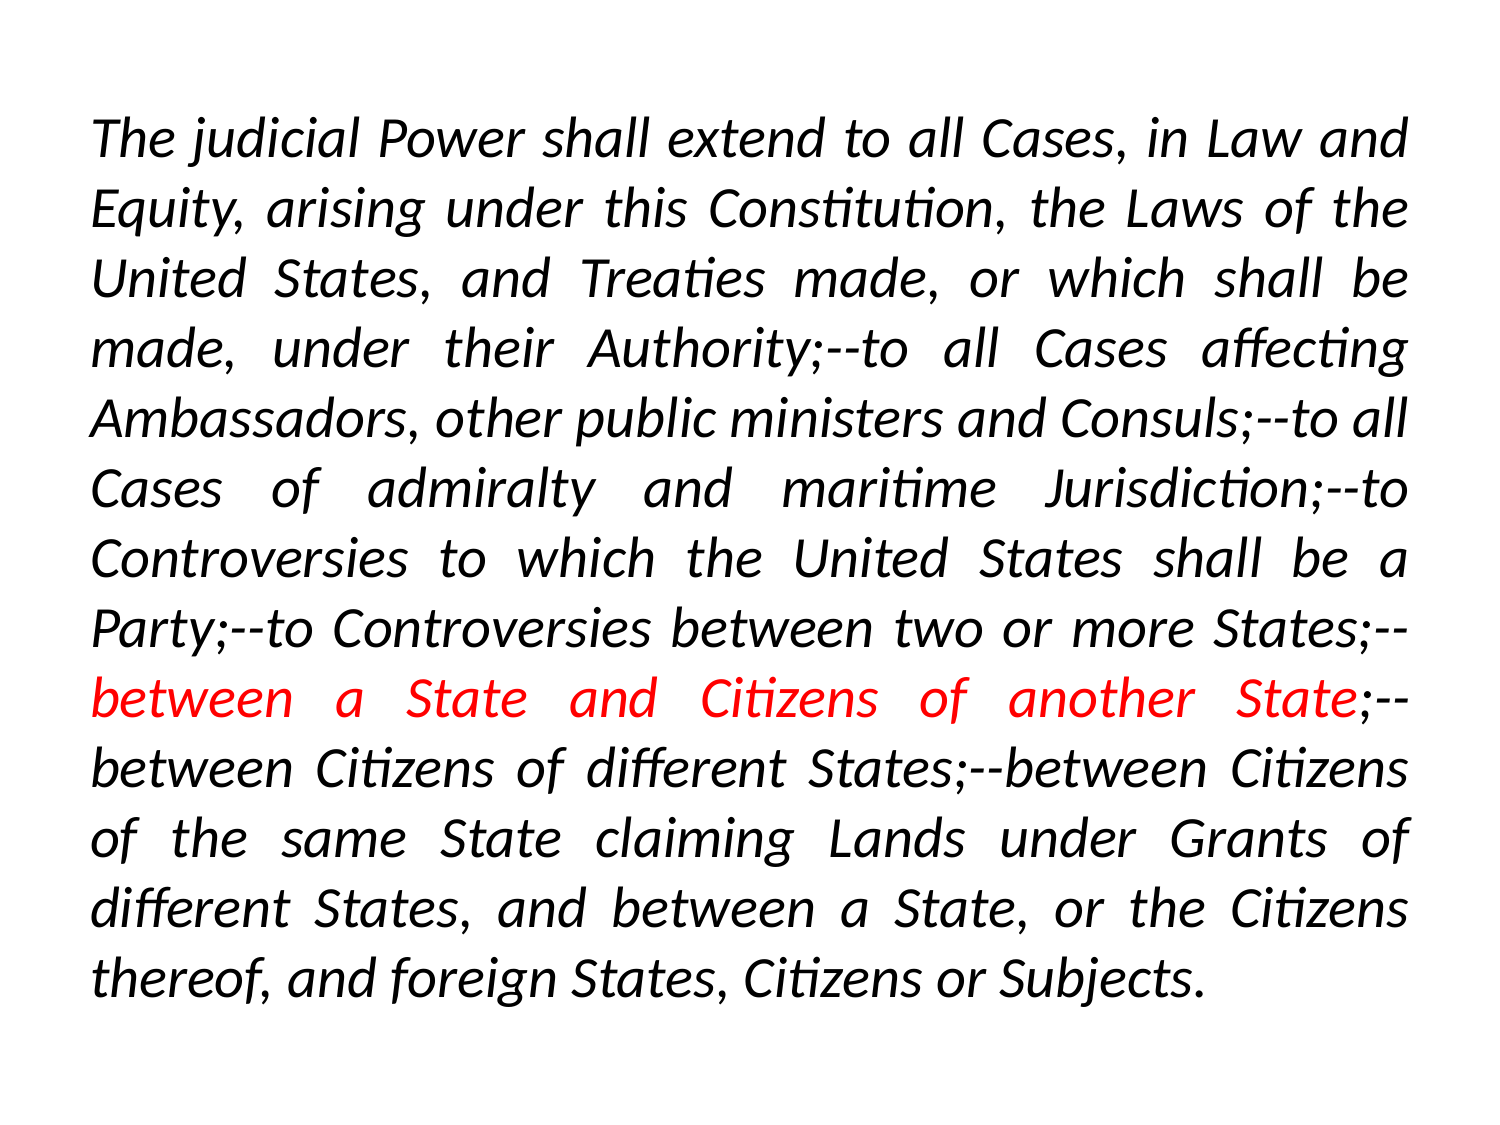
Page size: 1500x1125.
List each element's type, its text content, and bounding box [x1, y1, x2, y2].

title The judicial Power shall extend to all Cases, in Law and Equity, arising under this Constitution, the Laws of the United States, and Treaties made, or which shall be made, under their Authority;--to all Cases affecting Ambassadors, other public ministers and Consuls;--to all Cases of admiralty and maritime Jurisdiction;--to Controversies to which the United States shall be a Party;--to Controversies between two or more States;--between a State and Citizens of another State;--between Citizens of different States;--between Citizens of the same State claiming Lands under Grants of different States, and between a State, or the Citizens thereof, and foreign States, Citizens or Subjects. [74, 44, 1426, 1063]
